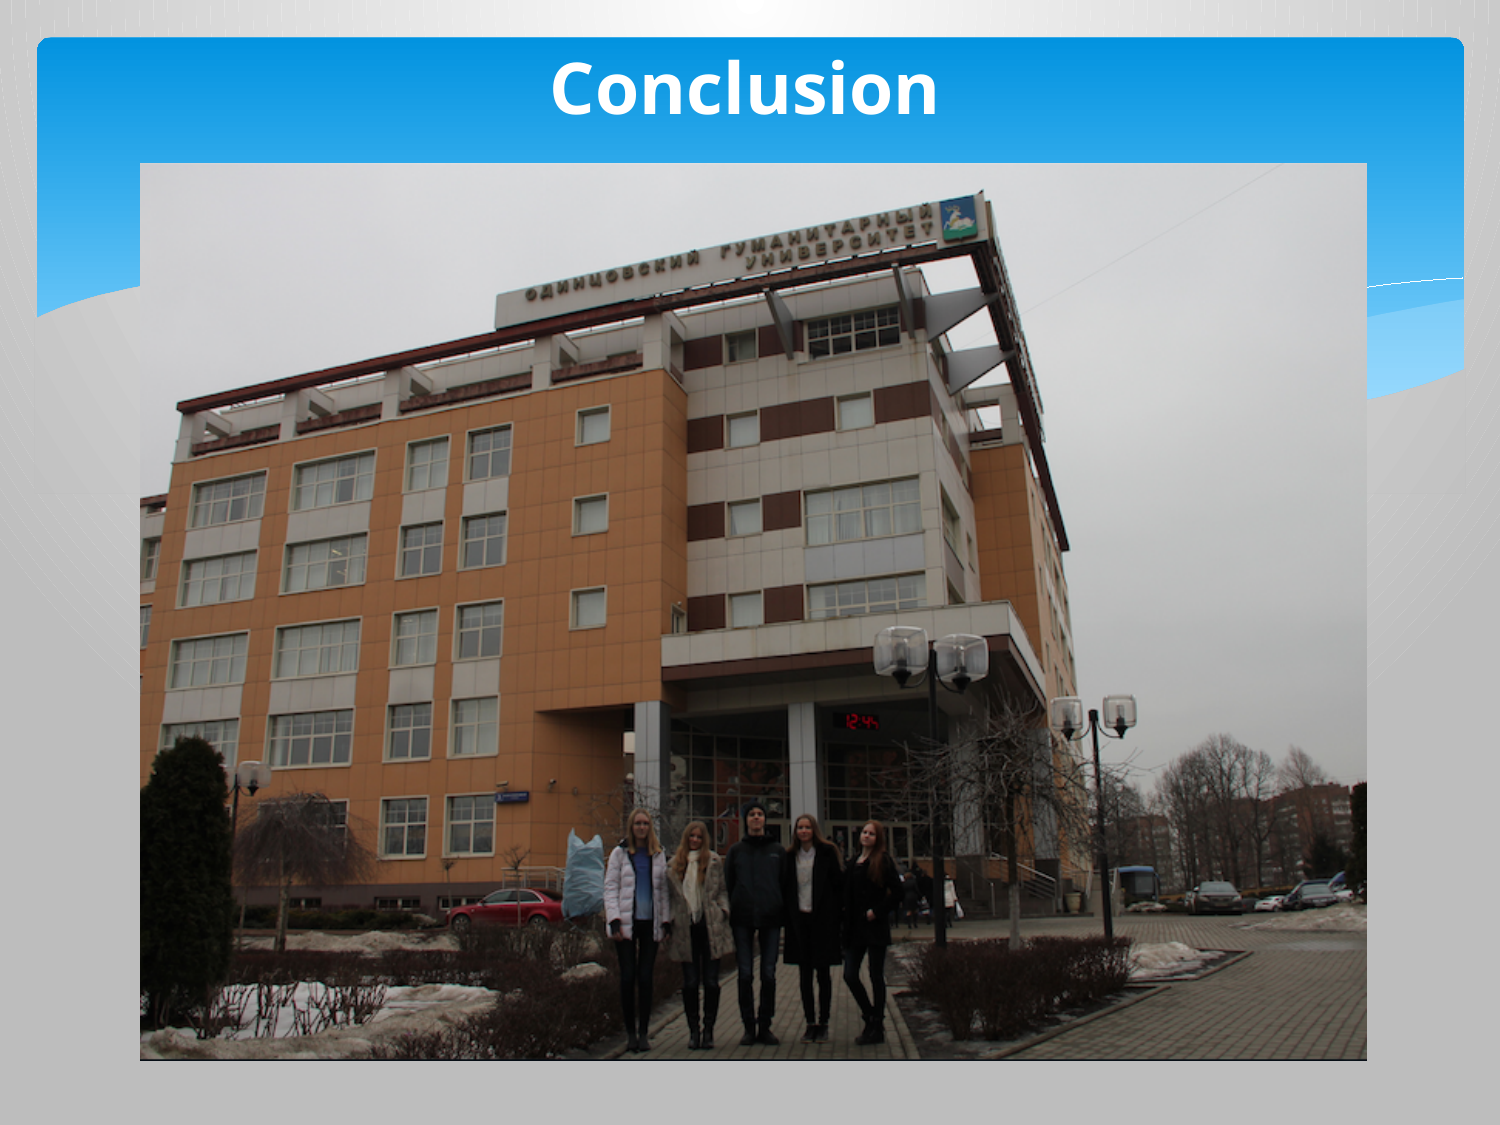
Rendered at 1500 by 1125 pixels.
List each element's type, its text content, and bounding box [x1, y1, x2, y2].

picture [140, 163, 1367, 1061]
title Conclusion [70, 35, 1421, 223]
